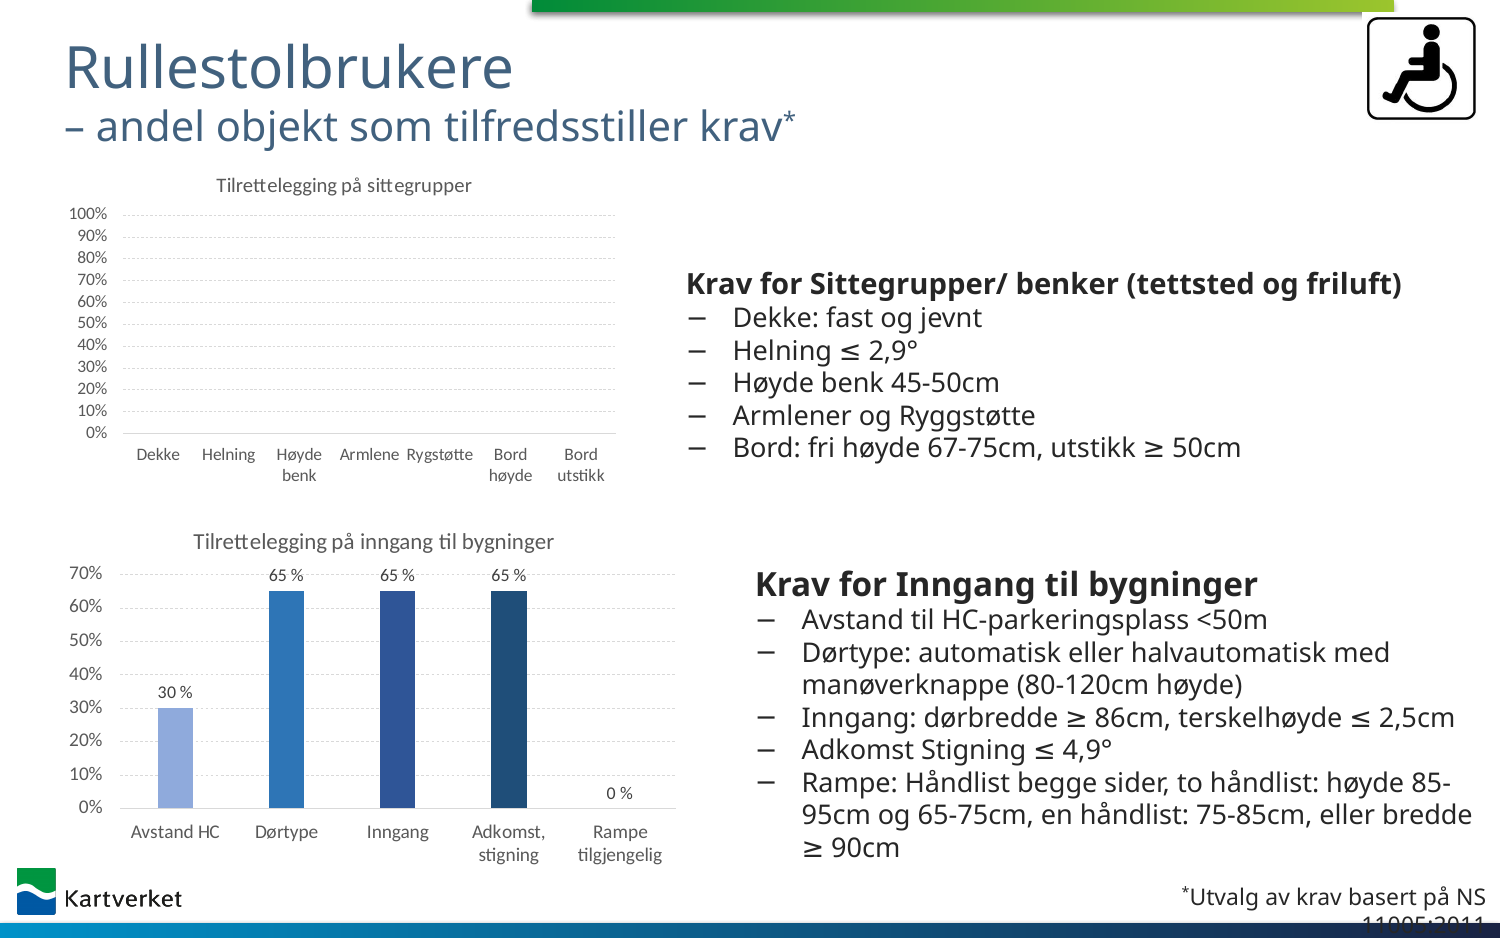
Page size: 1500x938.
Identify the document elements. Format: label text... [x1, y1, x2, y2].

picture [1362, 12, 1481, 126]
text_box Krav for Sittegrupper/ benker (tettsted og friluft) Dekke: fast og jevnt Helning ≤ 2,9° Høyde benk 45-50cm Armlener og Ryggstøtte Bord: fri høyde 67-75cm, utstikk ≥ 50cm [670, 258, 1418, 471]
text_box Krav for Inngang til bygninger Avstand til HC-parkeringsplass <50m Dørtype: automatisk eller halvautomatisk med manøverknappe (80-120cm høyde) Inngang: dørbredde ≥ 86cm, terskelhøyde ≤ 2,5cm Adkomst Stigning ≤ 4,9° Rampe: Håndlist begge sider, to håndlist: høyde 85-95cm og 65-75cm, en håndlist: 75-85cm, eller bredde ≥ 90cm [740, 555, 1491, 870]
picture [62, 520, 687, 874]
text_box *Utvalg av krav basert på NS 11005:2011 [1068, 873, 1500, 938]
text_box Rullestolbrukere – andel objekt som tilfredsstiller krav* [49, 25, 1431, 158]
picture [62, 166, 626, 492]
